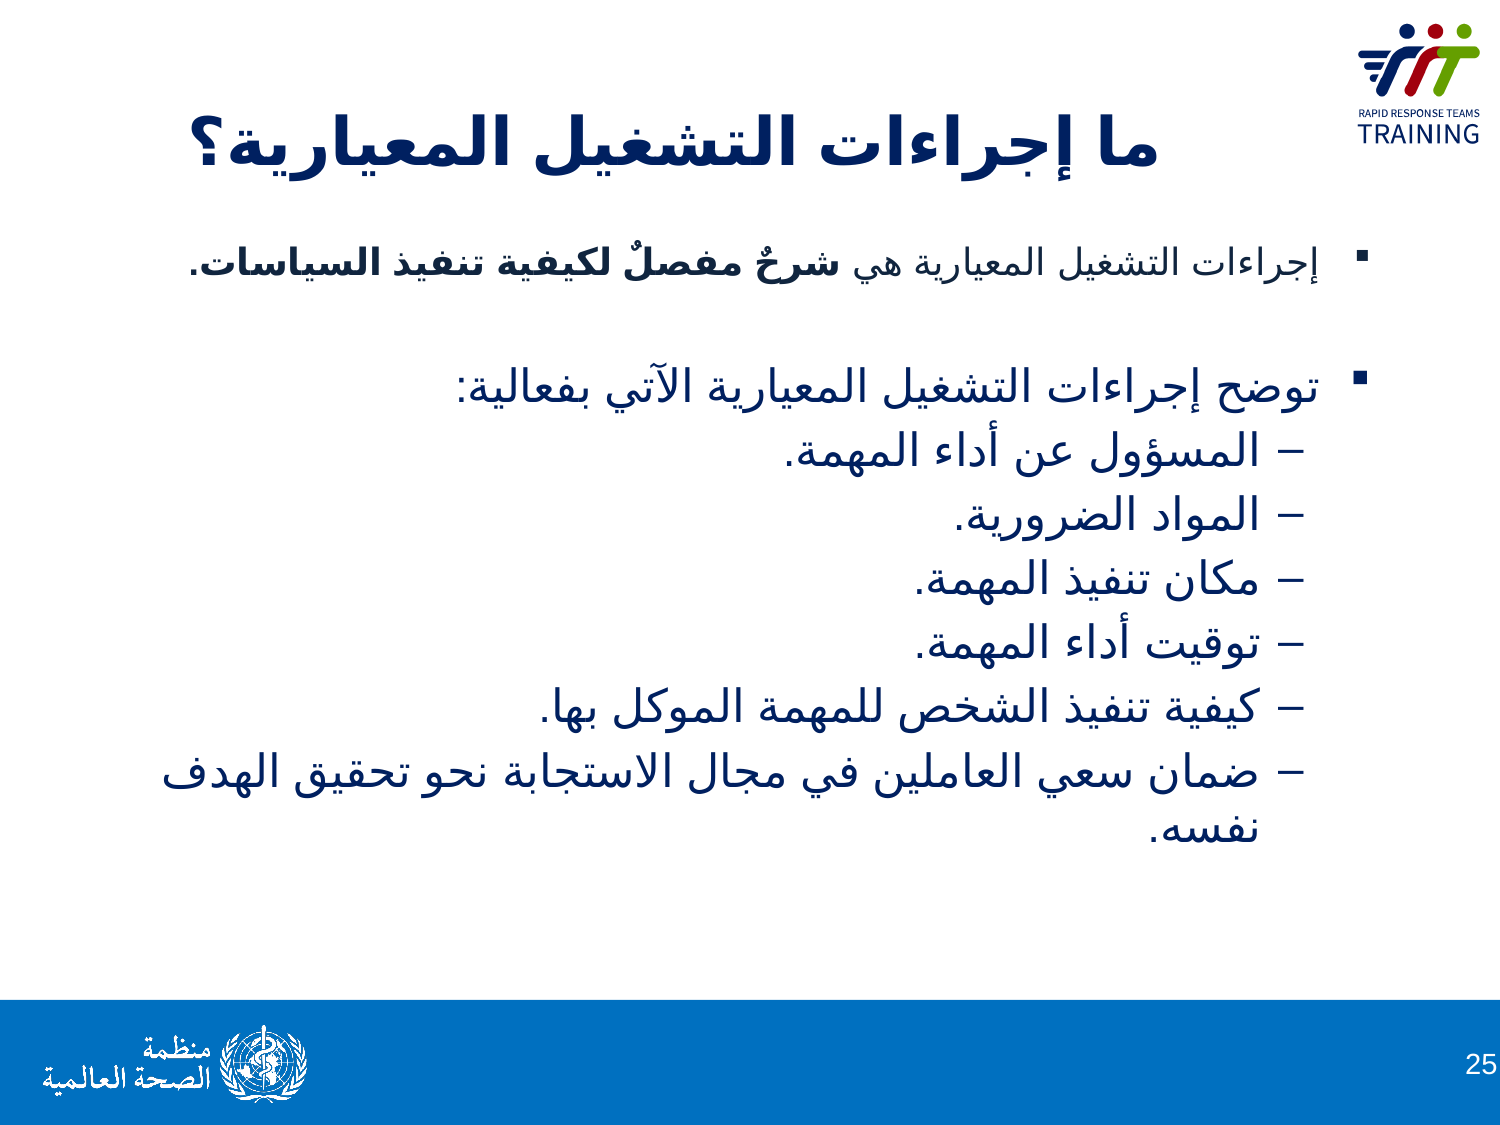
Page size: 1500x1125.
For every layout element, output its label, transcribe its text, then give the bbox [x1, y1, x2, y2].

picture [43, 1025, 307, 1103]
picture [1357, 23, 1480, 144]
title ما إجراءات التشغيل المعيارية؟ [0, 45, 1350, 233]
list إجراءات التشغيل المعيارية هي شرحٌ مفصلٌ لكيفية تنفيذ السياسات. توضح إجراءات التشغيل المعيارية الآتي بفعالية: المسؤول عن أداء المهمة. المواد الضرورية. مكان تنفيذ المهمة. توقيت أداء المهمة. كيفية تنفيذ الشخص للمهمة الموكل بها. ضمان سعي العاملين في مجال الاستجابة نحو تحقيق الهدف نفسه. [80, 230, 1386, 936]
